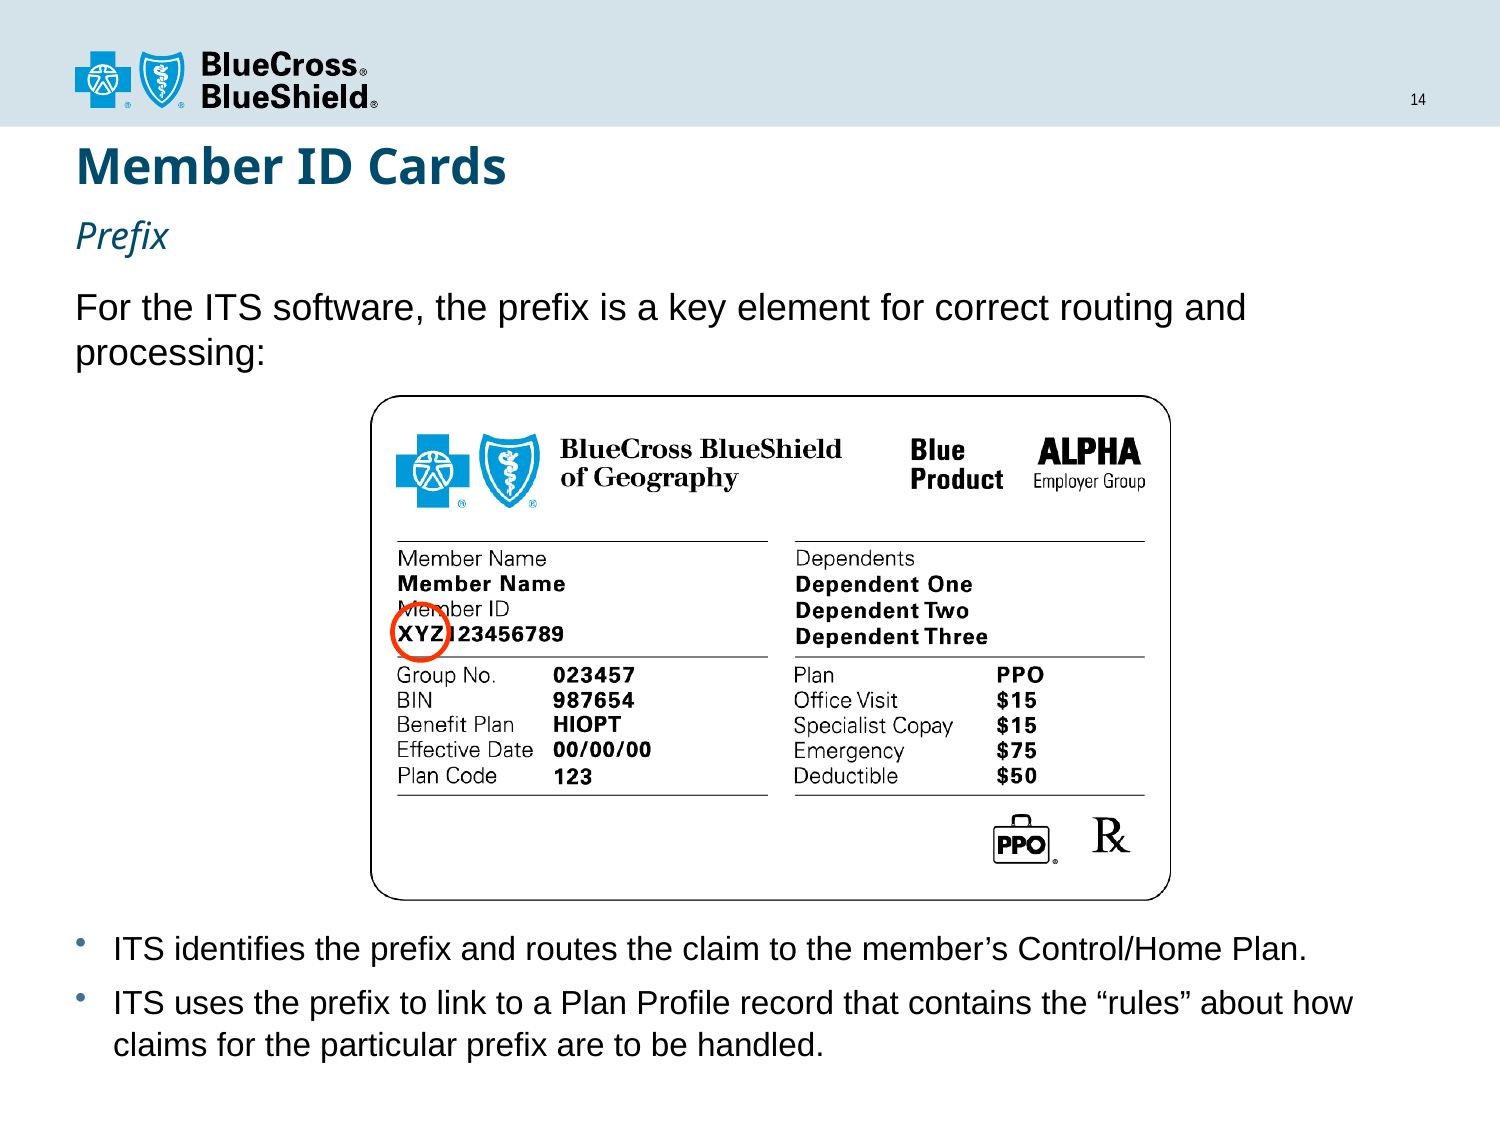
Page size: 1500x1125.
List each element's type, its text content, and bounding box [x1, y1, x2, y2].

picture [370, 394, 1171, 901]
text_box ITS identifies the prefix and routes the claim to the member’s Control/Home Plan. ITS uses the prefix to link to a Plan Profile record that contains the “rules” about how claims for the particular prefix are to be handled. [75, 917, 1437, 1121]
list For the ITS software, the prefix is a key element for correct routing and processing: [75, 282, 1425, 396]
picture [178, 101, 185, 109]
picture [124, 101, 131, 109]
title Member ID Cards Prefix [75, 131, 1425, 244]
